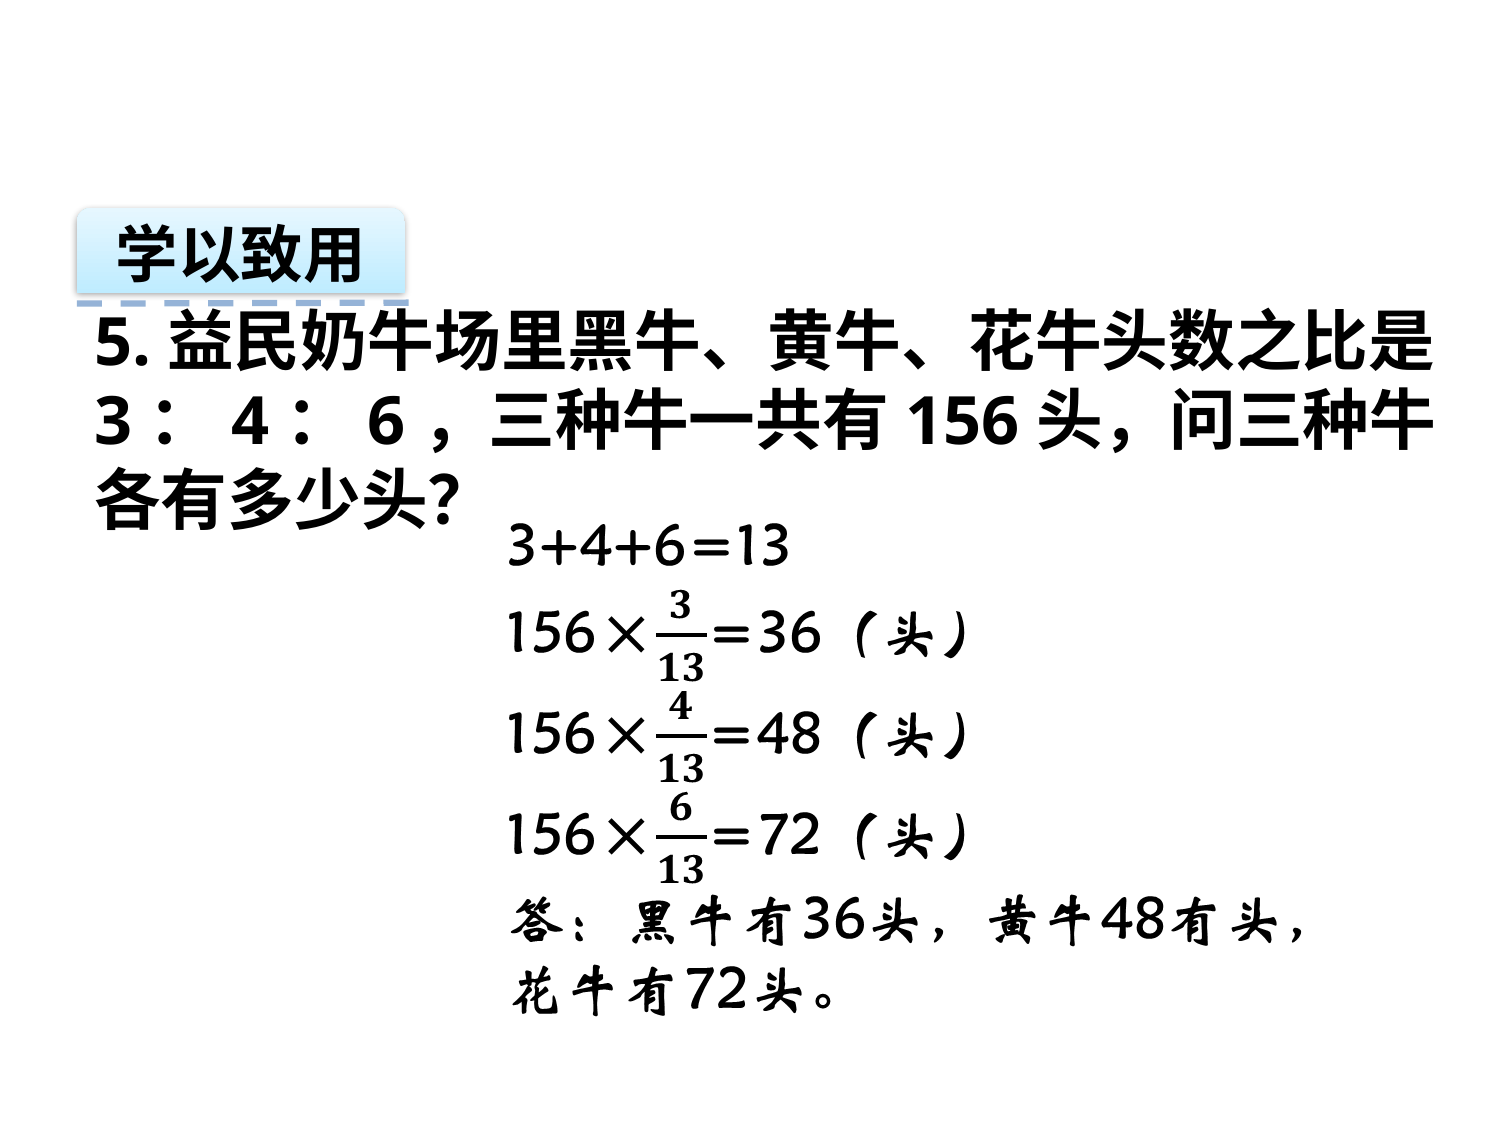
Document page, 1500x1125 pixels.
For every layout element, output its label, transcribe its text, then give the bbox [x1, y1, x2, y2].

text_box 5.益民奶牛场里黑牛、黄牛、花牛头数之比是3：4：6，三种牛一共有156头，问三种牛各有多少头？ [79, 290, 1474, 546]
text_box [490, 503, 1411, 1037]
text_box 学以致用 [76, 207, 406, 294]
